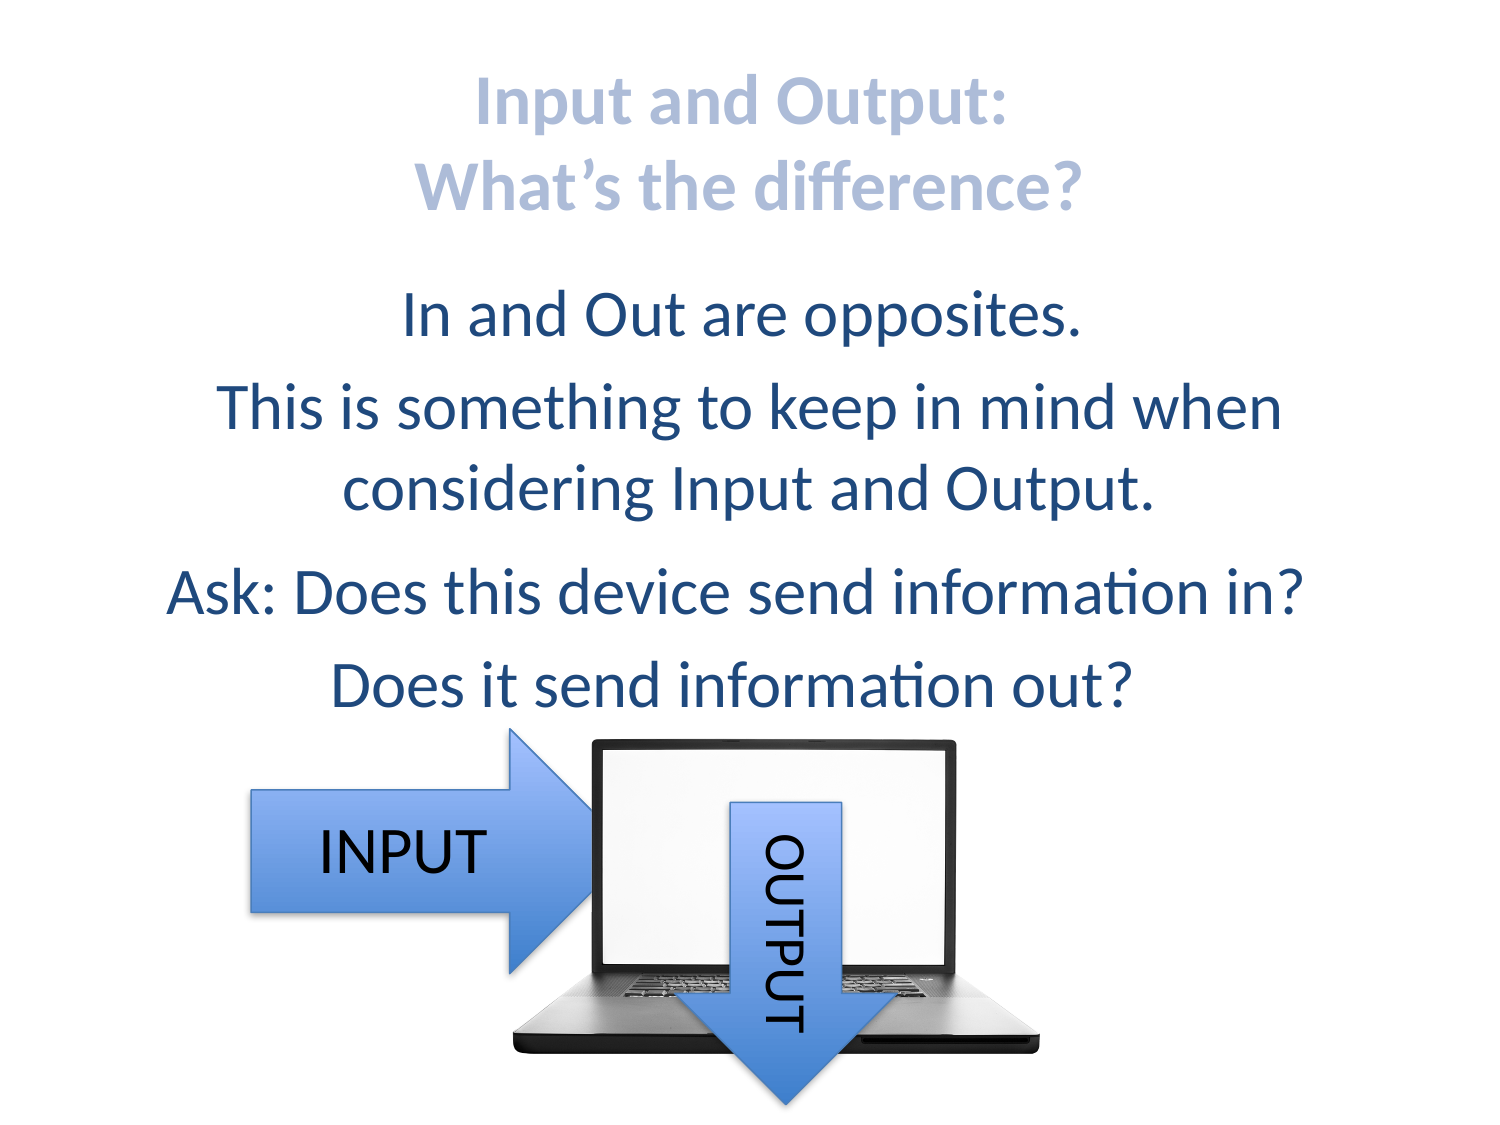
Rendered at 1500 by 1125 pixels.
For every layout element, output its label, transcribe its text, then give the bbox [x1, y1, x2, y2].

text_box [674, 802, 898, 1105]
list In and Out are opposites. This is something to keep in mind when considering Input and Output. [75, 262, 1425, 1005]
text_box Ask: Does this device send information in? [151, 540, 1343, 636]
title Input and Output: What’s the difference? [75, 45, 1425, 233]
text_box Does it send information out? [315, 633, 1178, 729]
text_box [250, 728, 501, 974]
picture [502, 728, 1050, 1064]
